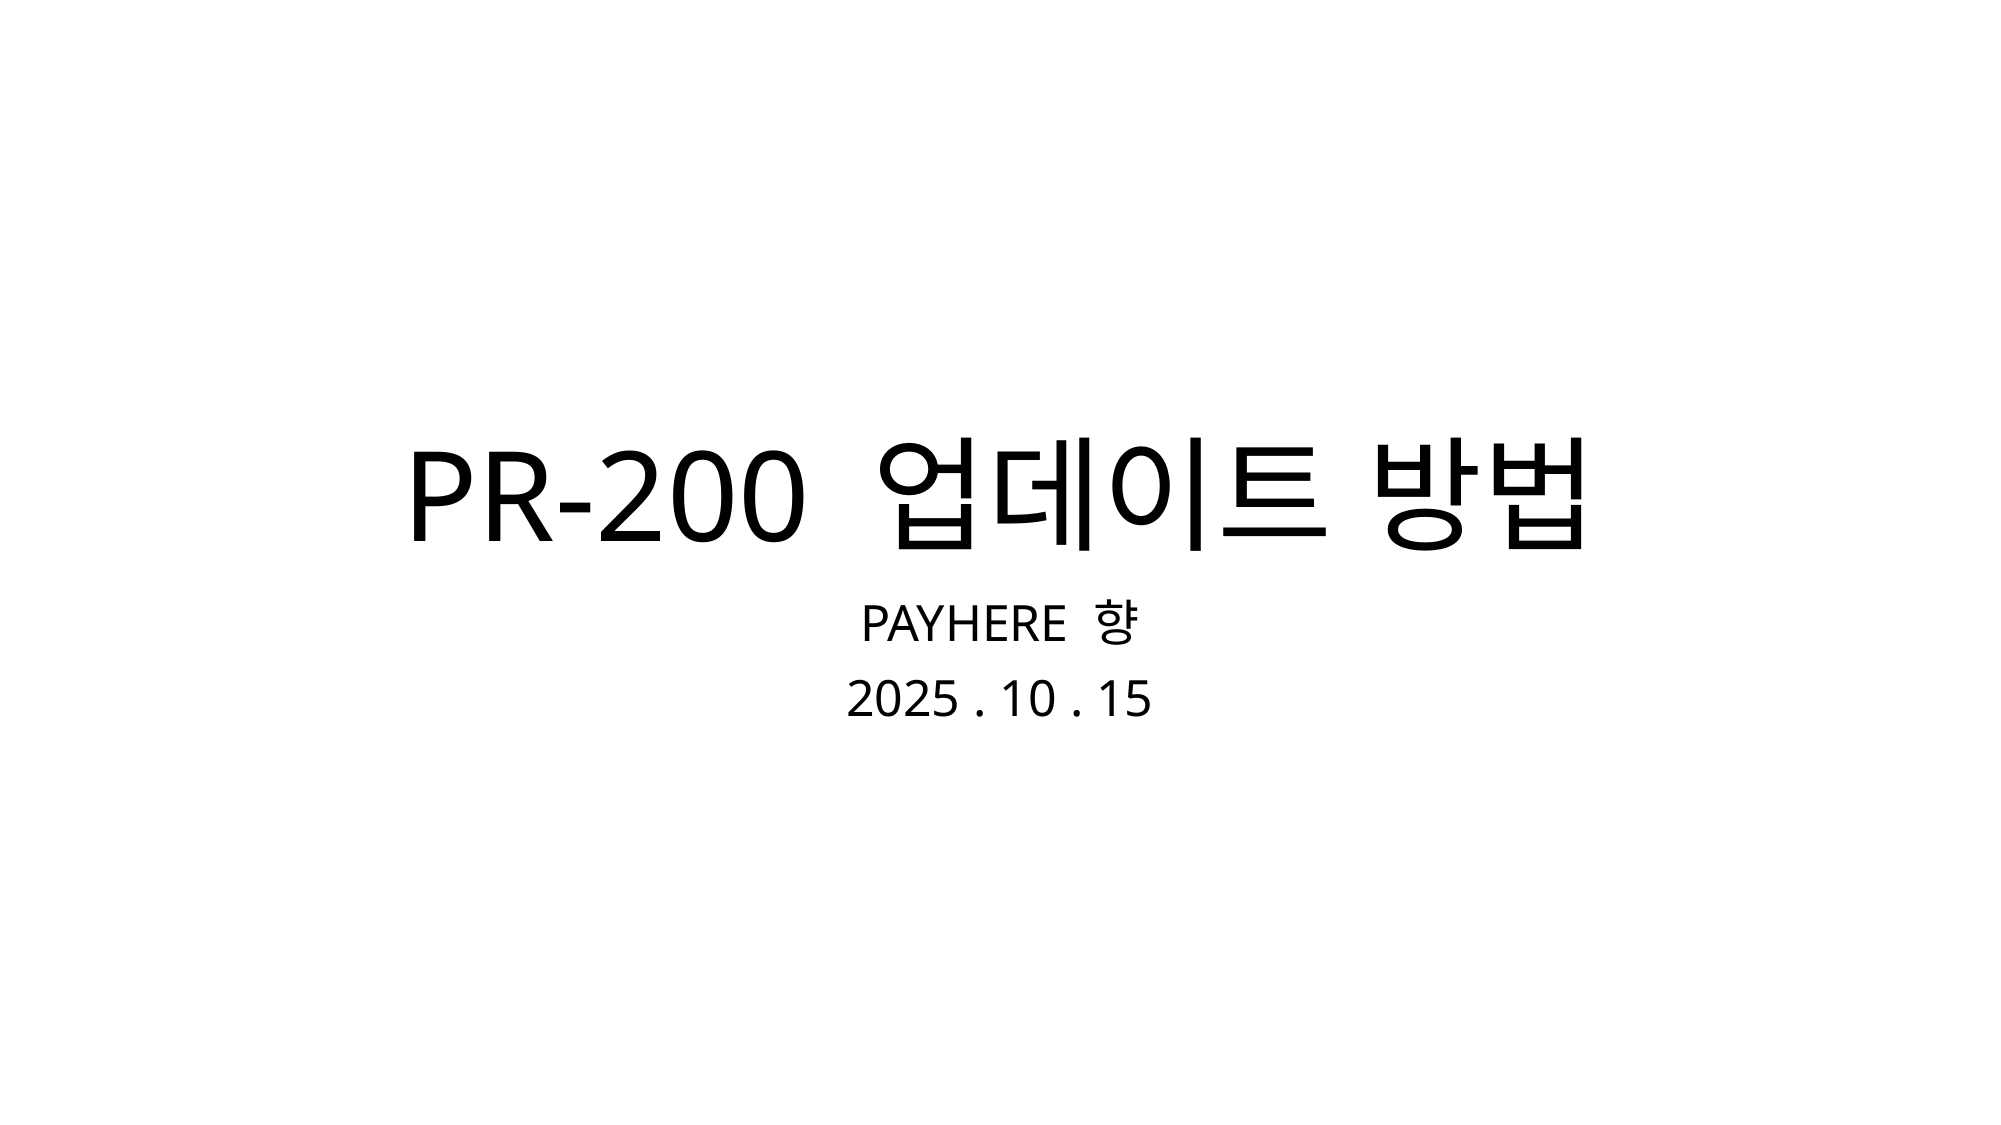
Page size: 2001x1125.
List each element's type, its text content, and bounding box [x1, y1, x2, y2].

subtitle PAYHERE 향 2025 . 10 . 15 [249, 590, 1750, 863]
title PR-200 업데이트 방법 [249, 184, 1750, 576]
